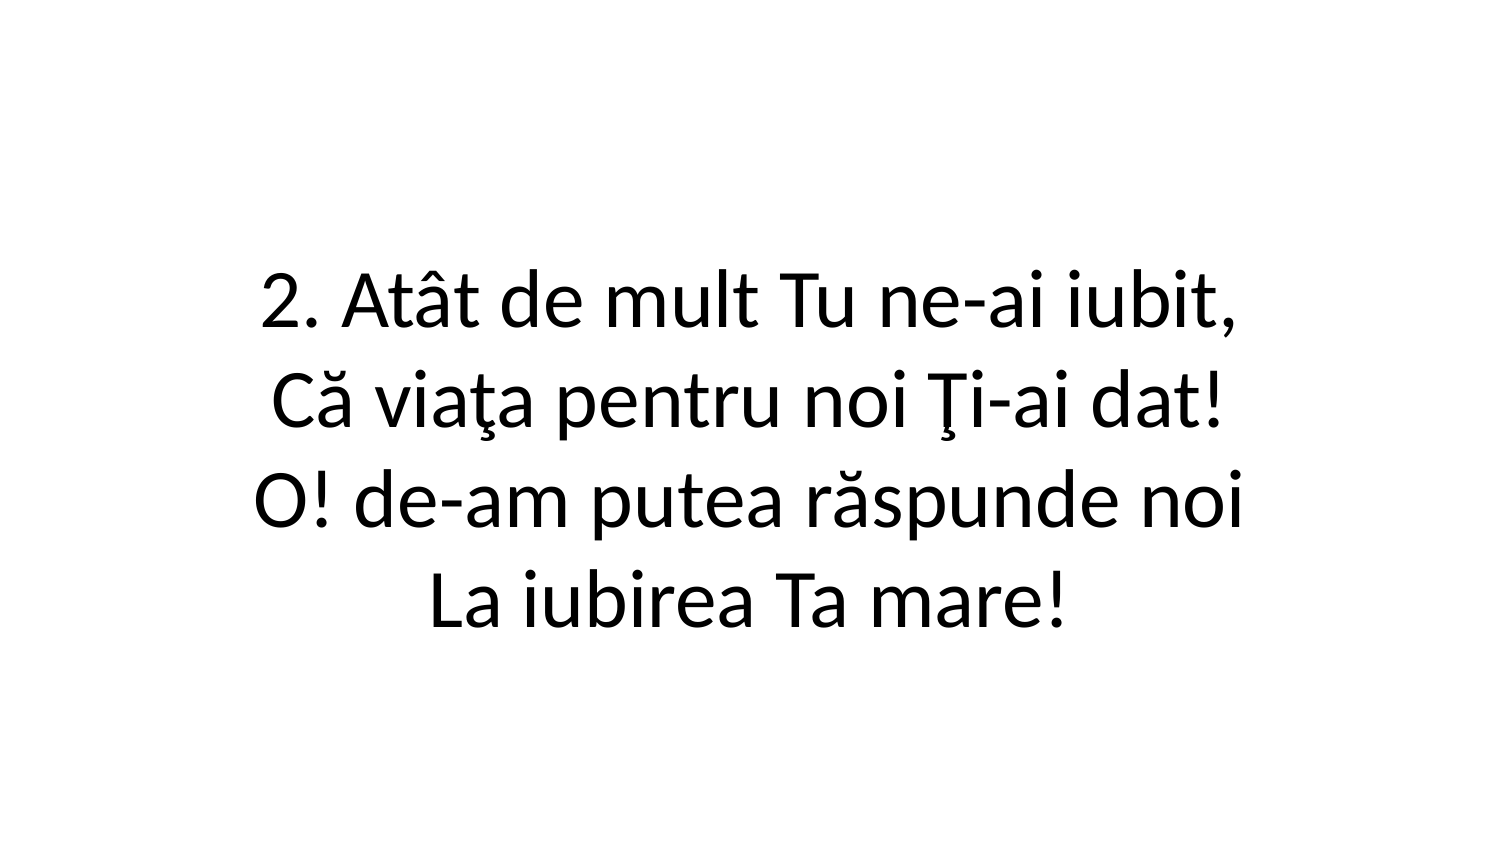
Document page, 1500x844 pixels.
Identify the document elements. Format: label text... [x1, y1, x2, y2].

text_box 2. Atât de mult Tu ne-ai iubit, Că viaţa pentru noi Ţi-ai dat! O! de-am putea răspunde noi La iubirea Ta mare! [238, 192, 1262, 652]
